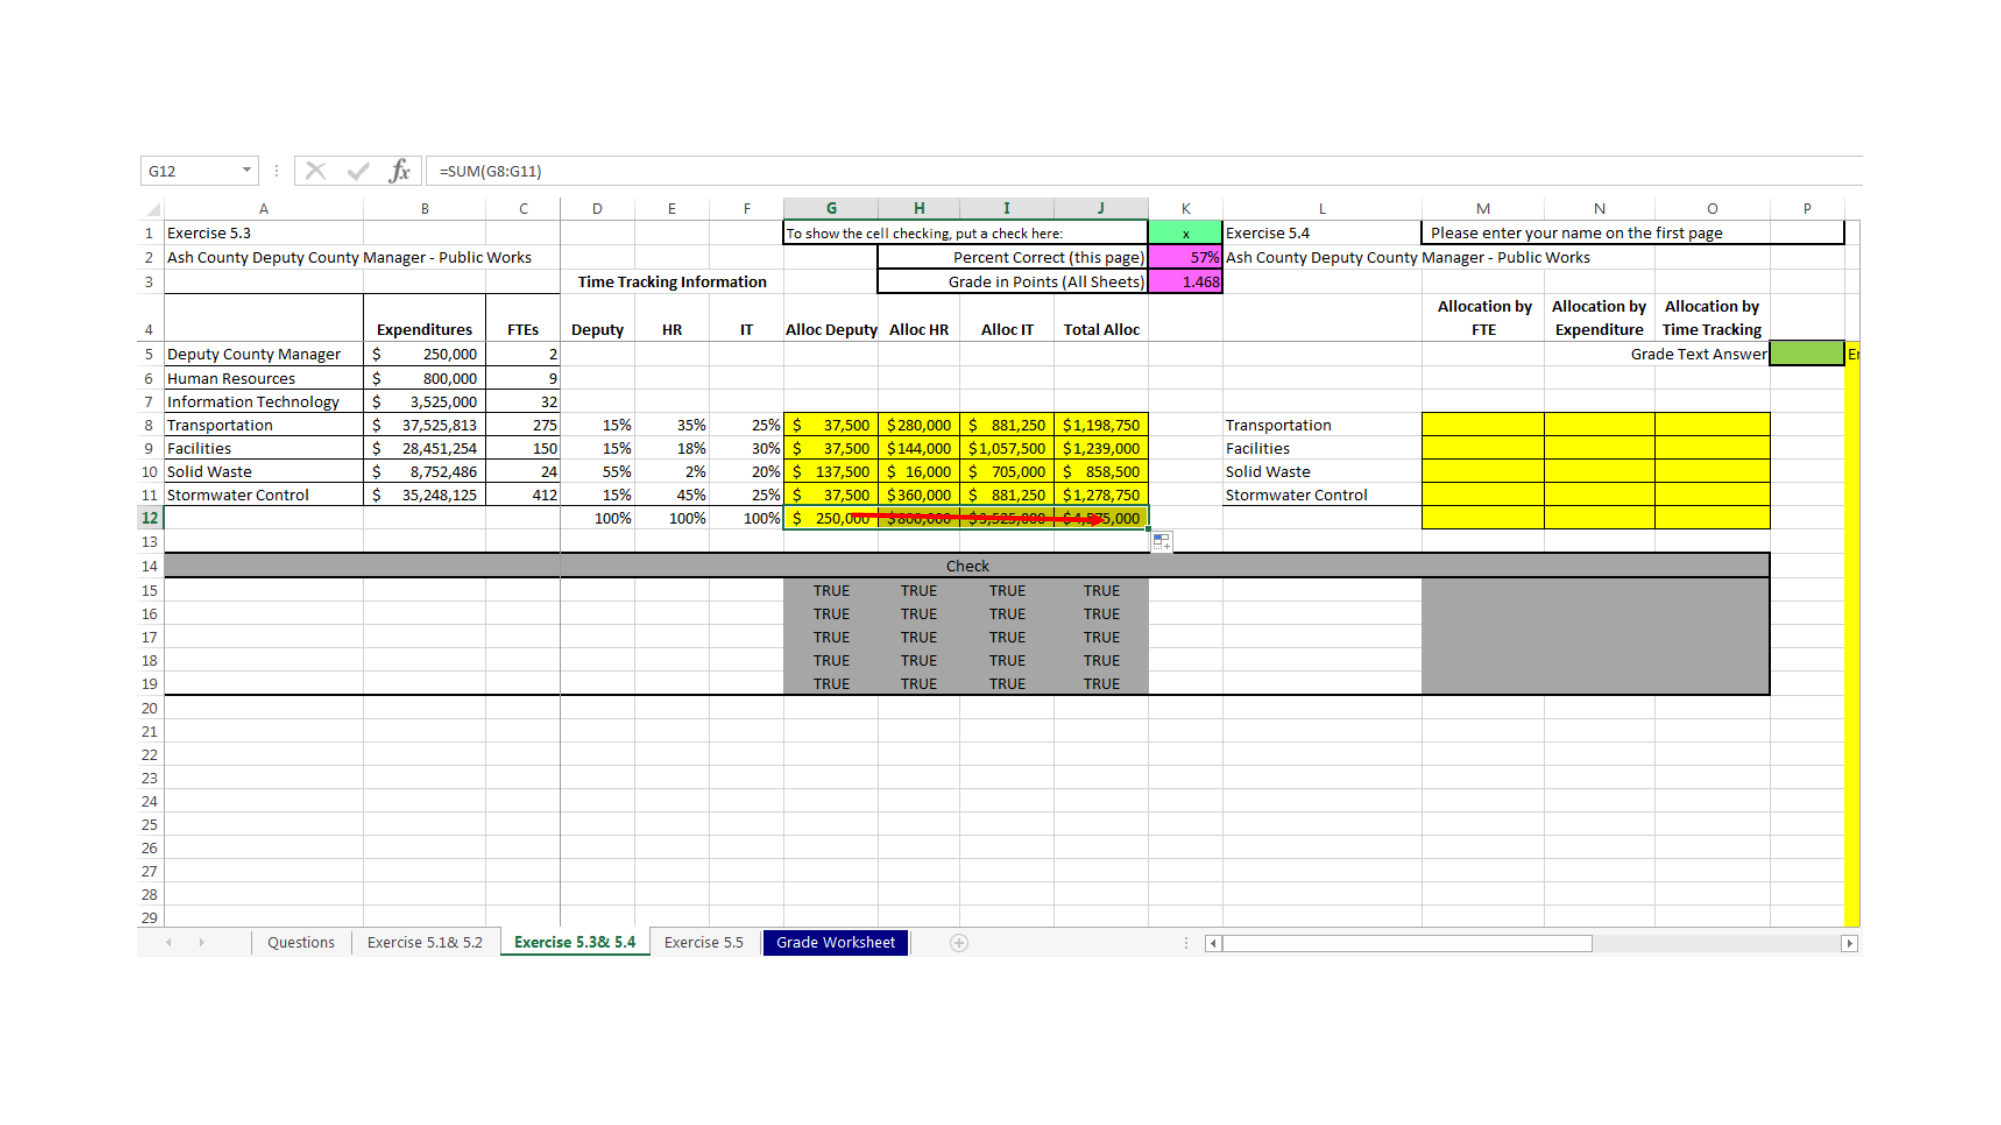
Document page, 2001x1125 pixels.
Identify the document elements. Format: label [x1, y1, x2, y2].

text_box [851, 514, 1106, 521]
list [137, 144, 1863, 957]
